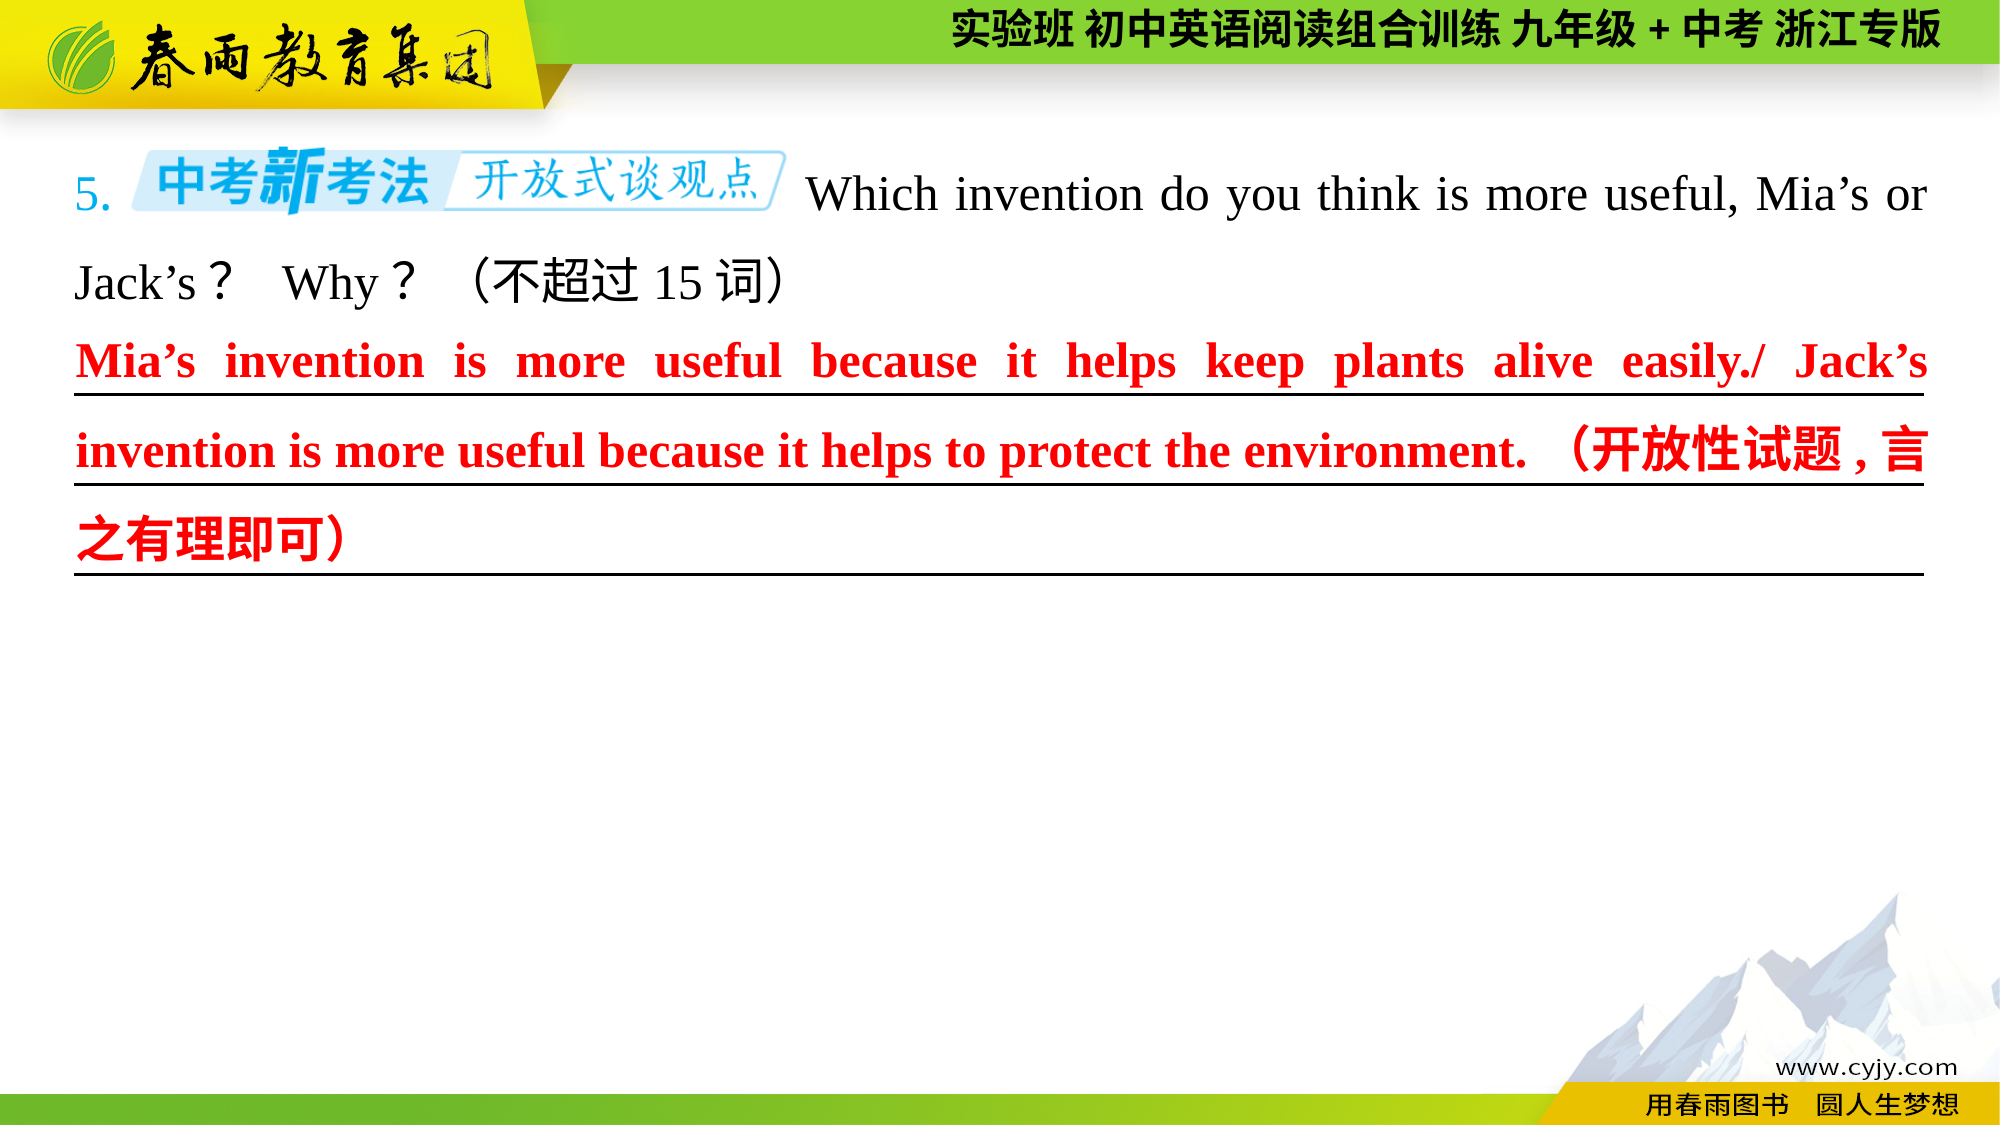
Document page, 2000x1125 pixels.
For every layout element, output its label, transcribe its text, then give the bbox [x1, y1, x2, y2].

list 5. Which invention do you think is more useful, Mia’s or Jack’s？ Why？（不超过15词） _________________________________ _______________________________ _________________________________ _______________________________ _________________________________ _______________________________ [59, 122, 1944, 592]
picture [0, 0, 2000, 1125]
text_box Mia’s invention is more useful because it helps keep plants alive easily./ Jack’s invention is more useful because it helps to protect the environment.（开放性试题,言之有理即可） [60, 290, 1945, 576]
